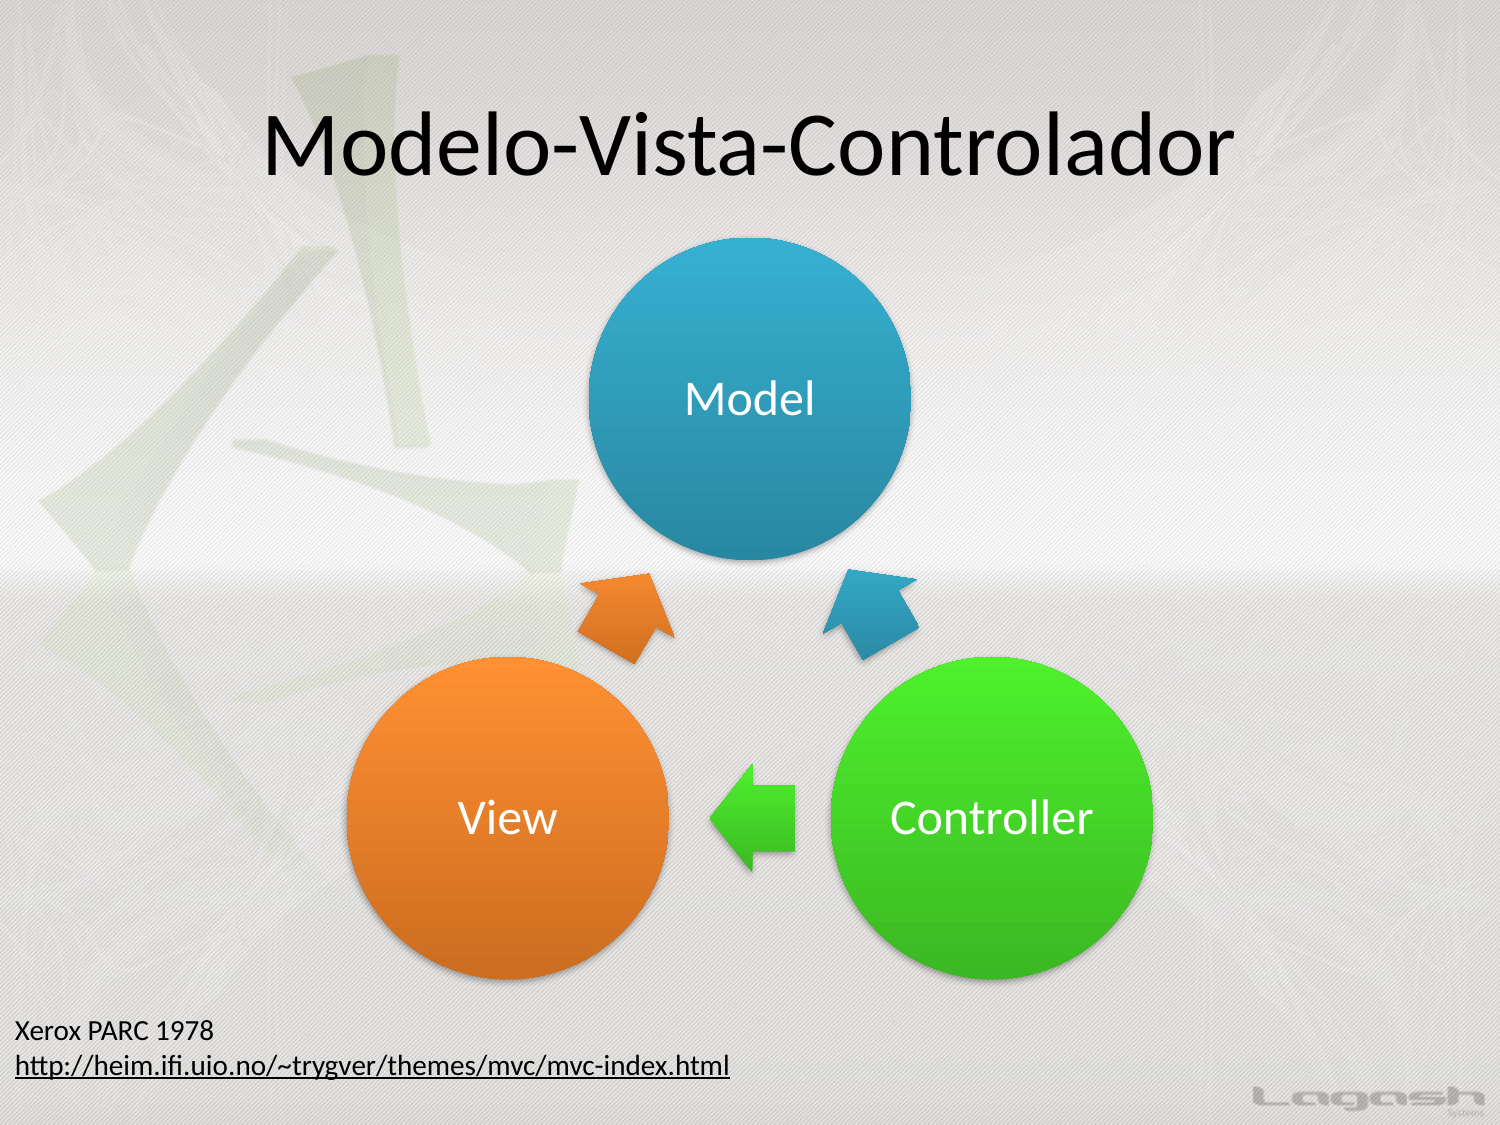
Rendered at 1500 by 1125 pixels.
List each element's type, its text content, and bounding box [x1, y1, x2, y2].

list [74, 237, 1426, 981]
picture [0, 0, 1500, 1125]
title Modelo-Vista-Controlador [75, 45, 1425, 233]
text_box Xerox PARC 1978 http://heim.ifi.uio.no/~trygver/themes/mvc/mvc-index.html [0, 1003, 988, 1124]
